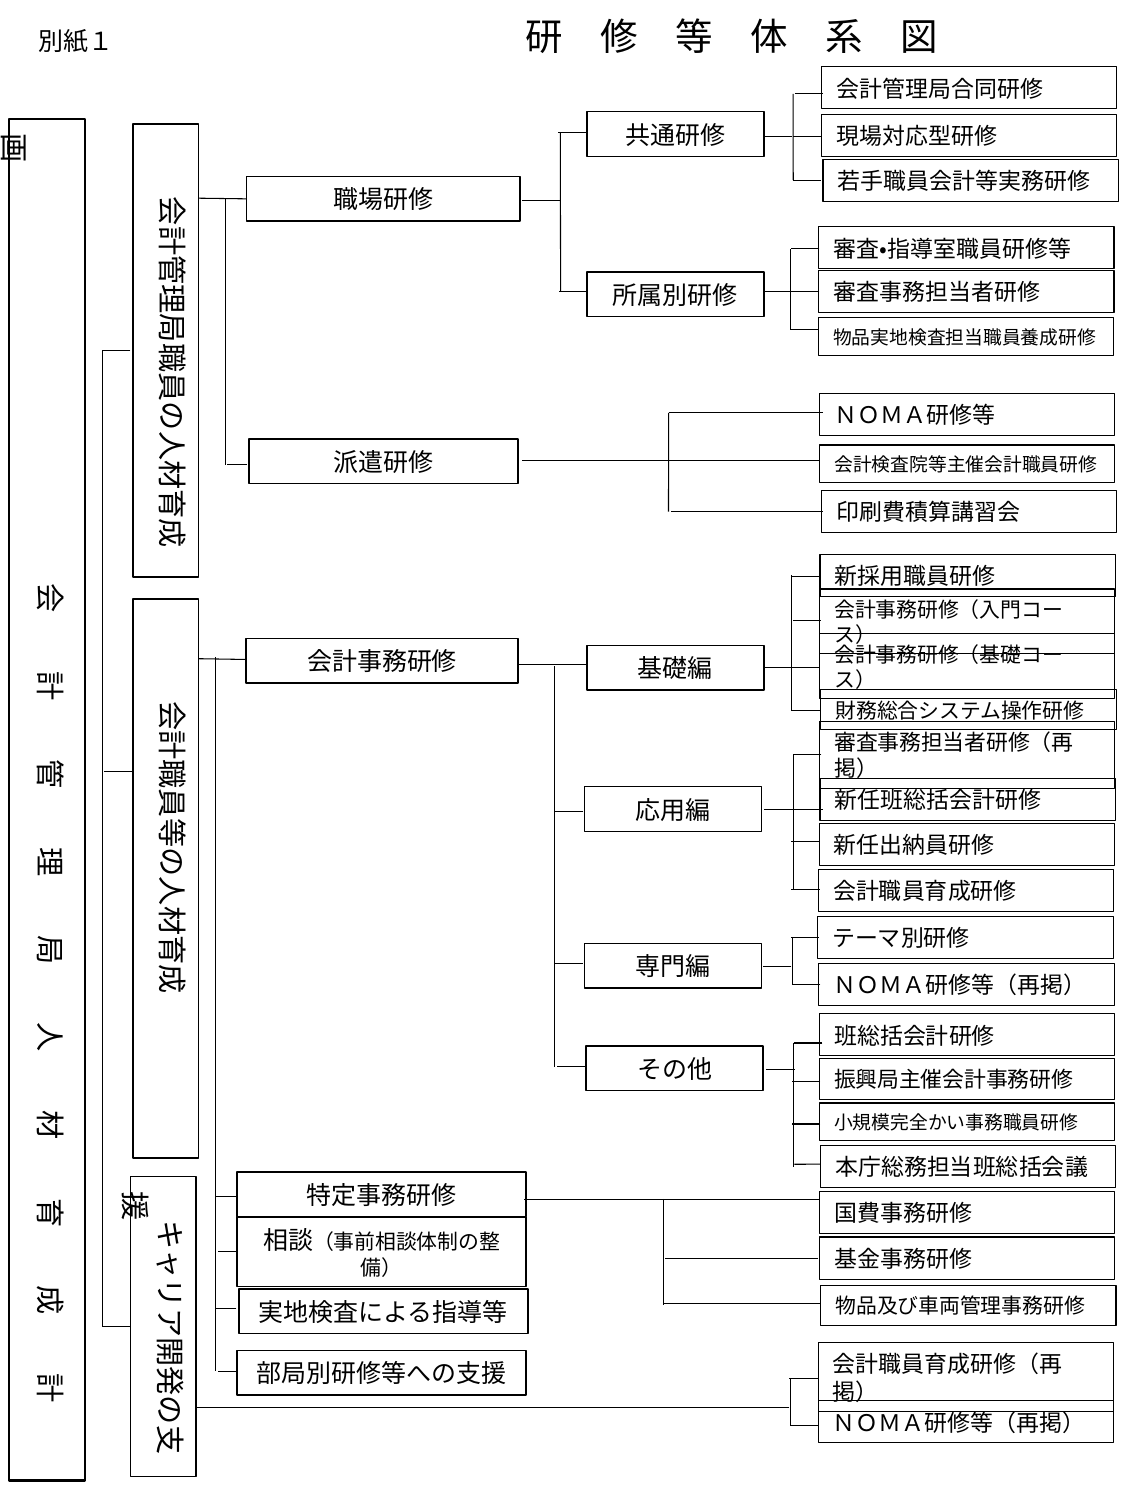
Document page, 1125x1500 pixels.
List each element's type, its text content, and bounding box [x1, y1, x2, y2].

text_box ＮＯＭＡ研修等（再掲） [818, 1412, 1114, 1443]
text_box 物品及び車両管理事務研修 [820, 1285, 1117, 1326]
text_box その他 [586, 1046, 764, 1091]
text_box 審査・指導室職員研修等 [818, 226, 1115, 269]
text_box 会計事務研修（基礎コース） [819, 633, 1115, 699]
text_box 会計検査院等主催会計職員研修 [819, 444, 1115, 483]
text_box 国費事務研修 [819, 1191, 1115, 1234]
text_box 会計事務研修 [246, 638, 518, 683]
text_box 実地検査による指導等 [238, 1288, 529, 1334]
text_box 職場研修 [246, 176, 520, 222]
text_box キャリア開発の支援 [130, 1176, 197, 1477]
text_box 小規模完全かい事務職員研修 [819, 1102, 1115, 1141]
text_box 特定事務研修 [236, 1172, 527, 1216]
text_box 基礎編 [586, 645, 764, 691]
text_box 印刷費積算講習会 [821, 490, 1117, 533]
text_box 部局別研修等への支援 [236, 1350, 527, 1396]
text_box ＮＯＭＡ研修等（再掲） [818, 963, 1115, 1006]
text_box 相談（事前相談体制の整備） [236, 1216, 527, 1287]
text_box テーマ別研修 [817, 916, 1114, 959]
text_box 共通研修 [586, 111, 764, 157]
text_box 本庁総務担当班総括会議 [820, 1145, 1116, 1188]
text_box 財務総合システム操作研修 [820, 689, 1117, 730]
text_box 会計管理局合同研修 [821, 66, 1117, 109]
text_box 会計管理局職員の人材育成 [132, 123, 199, 577]
text_box 振興局主催会計事務研修 [819, 1058, 1115, 1100]
text_box 審査事務担当者研修 [818, 270, 1115, 313]
text_box 会計職員育成研修 [818, 869, 1114, 912]
text_box 審査事務担当者研修（再掲） [819, 721, 1115, 778]
text_box ＮＯＭＡ研修等 [819, 393, 1115, 436]
text_box 会計職員等の人材育成 [132, 598, 199, 1158]
text_box 派遣研修 [248, 439, 518, 484]
text_box 基金事務研修 [819, 1237, 1115, 1280]
text_box 会計職員育成研修（再掲） [818, 1342, 1114, 1412]
text_box 専門編 [584, 943, 762, 989]
text_box 会 計 管 理 局 人 材 育 成 計 画 [9, 119, 85, 1481]
text_box 現場対応型研修 [821, 114, 1117, 157]
text_box 応用編 [584, 786, 762, 832]
text_box 班総括会計研修 [819, 1013, 1115, 1056]
text_box 会計事務研修（入門コース） [819, 589, 1115, 633]
text_box 若手職員会計等実務研修 [822, 159, 1119, 202]
text_box 新任出納員研修 [819, 823, 1115, 866]
text_box 新任班総括会計研修 [819, 778, 1116, 821]
text_box 新採用職員研修 [819, 554, 1116, 597]
text_box 所属別研修 [586, 271, 764, 317]
text_box 別紙１ 研 修 等 体 系 図 [23, 5, 1058, 66]
text_box 物品実地検査担当職員養成研修 [818, 317, 1114, 356]
